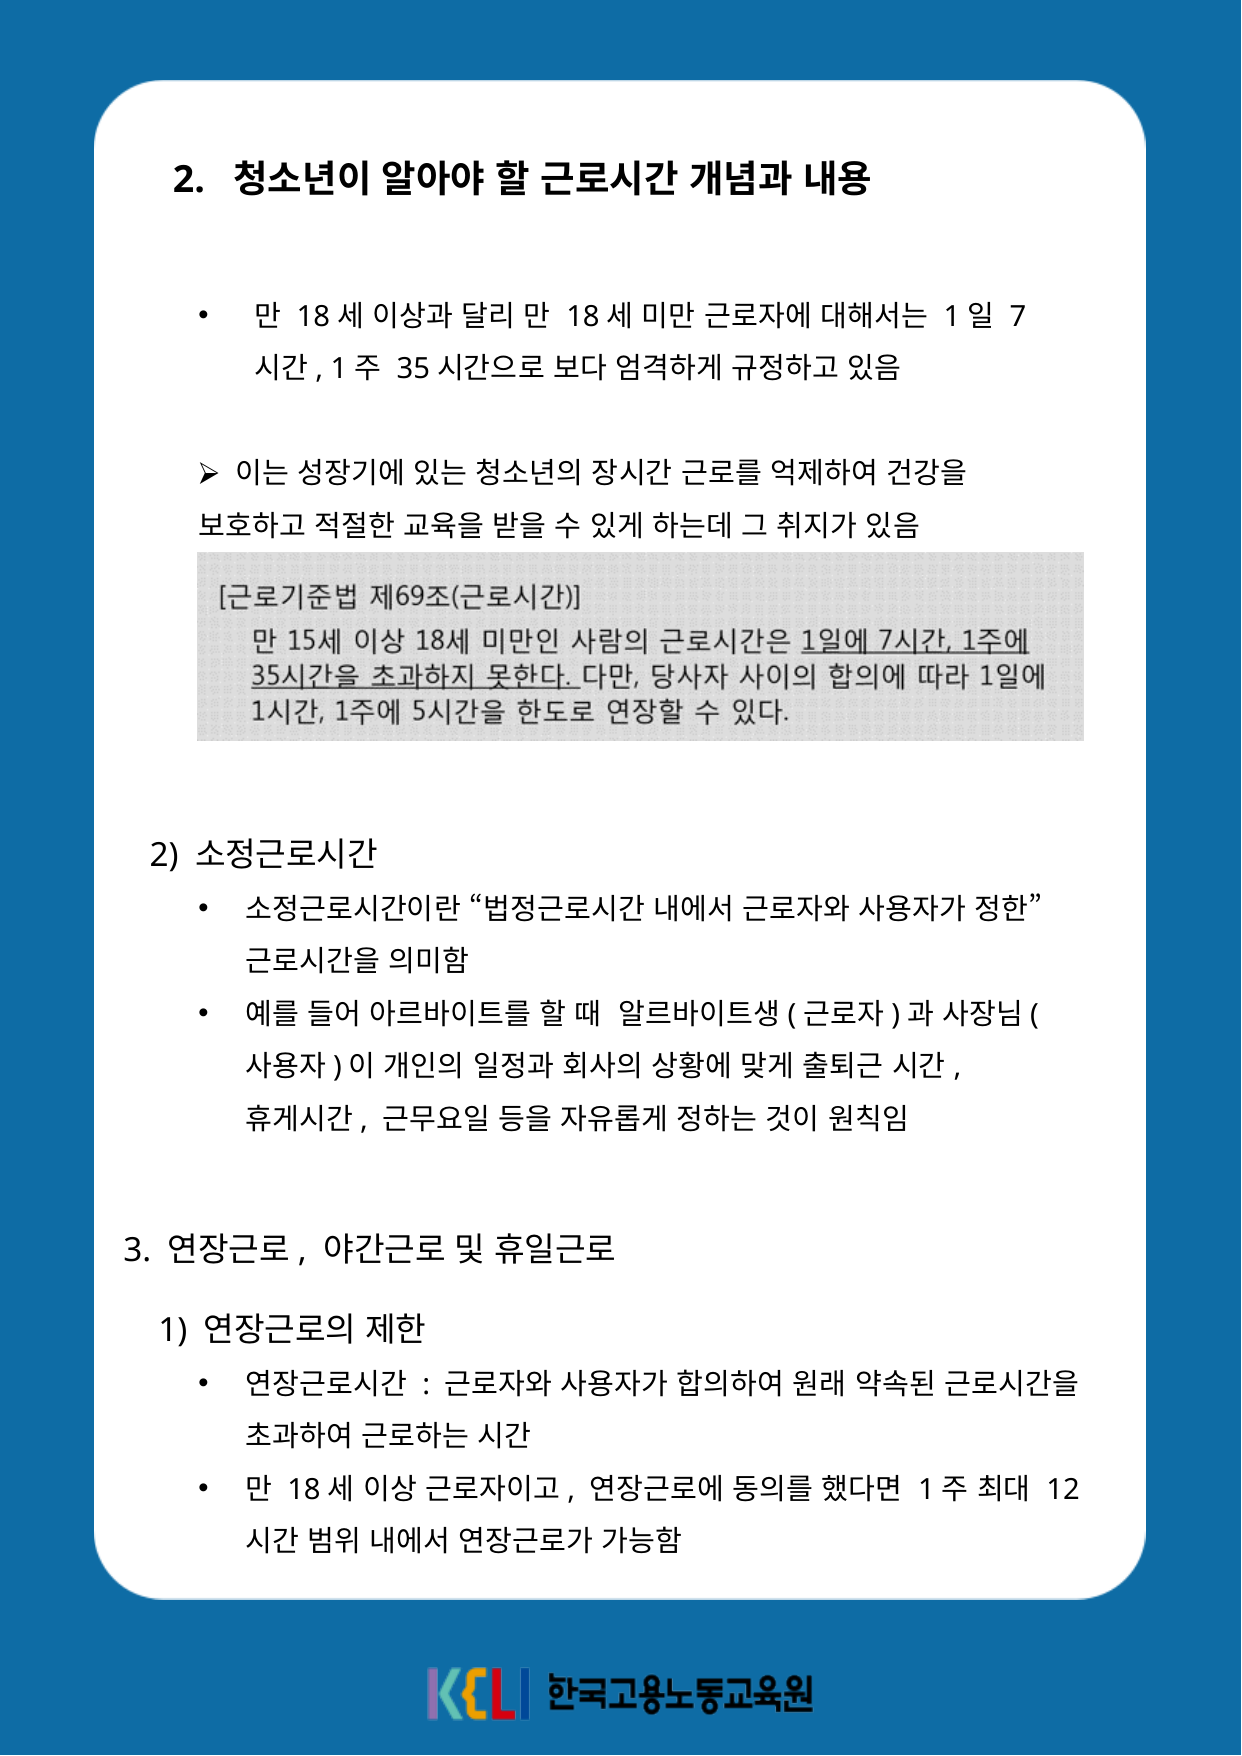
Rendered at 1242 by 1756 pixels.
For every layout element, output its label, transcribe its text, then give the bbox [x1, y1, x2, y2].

picture [0, 0, 1241, 1755]
text_box 2. 청소년이 알아야 할 근로시간 개념과 내용 [170, 152, 1144, 200]
text_box 만 18세 이상과 달리 만 18세 미만 근로자에 대해서는 1일 7시간, 1주 35시간으로 보다 엄격하게 규정하고 있음 ⮚ 이는 성장기에 있는 청소년의 장시간 근로를 억제하여 건강을 보호하고 적절한 교육을 받을 수 있게 하는데 그 취지가 있음 2) 소정근로시간 소정근로시간이란 “법정근로시간 내에서 근로자와 사용자가 정한” 근로시간을 의미함 예를 들어 아르바이트를 할 때 알르바이트생(근로자)과 사장님(사용자)이 개인의 일정과 회사의 상황에 맞게 출퇴근 시간, 휴게시간, 근무요일 등을 자유롭게 정하는 것이 원칙임 3. 연장근로, 야간근로 및 휴일근로 1) 연장근로의 제한 연장근로시간 : 근로자와 사용자가 합의하여 원래 약속된 근로시간을 초과하여 근로하는 시간 만 18세 이상 근로자이고, 연장근로에 동의를 했다면 1주 최대 12시간 범위 내에서 연장근로가 가능함 [95, 277, 1084, 1611]
